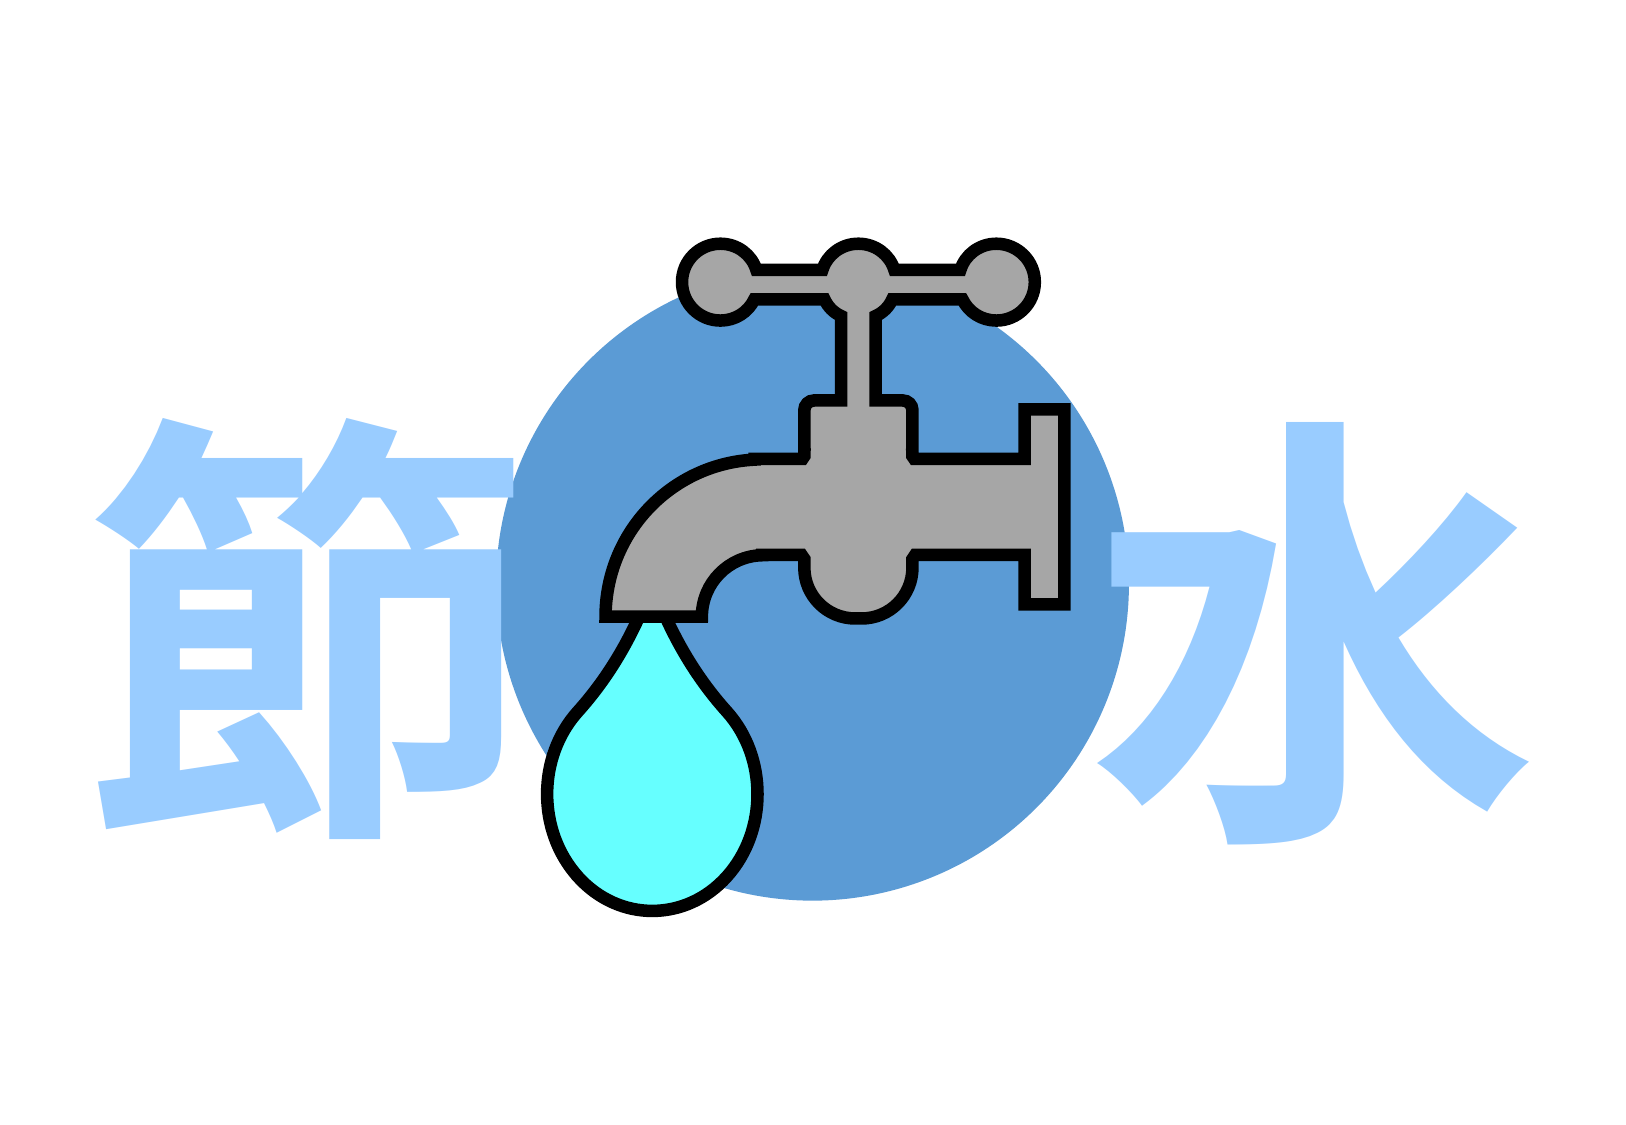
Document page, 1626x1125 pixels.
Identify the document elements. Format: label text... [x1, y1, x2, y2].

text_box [495, 243, 1130, 901]
text_box 節 水 [0, 347, 490, 903]
text_box 節 水 [1134, 347, 1625, 903]
